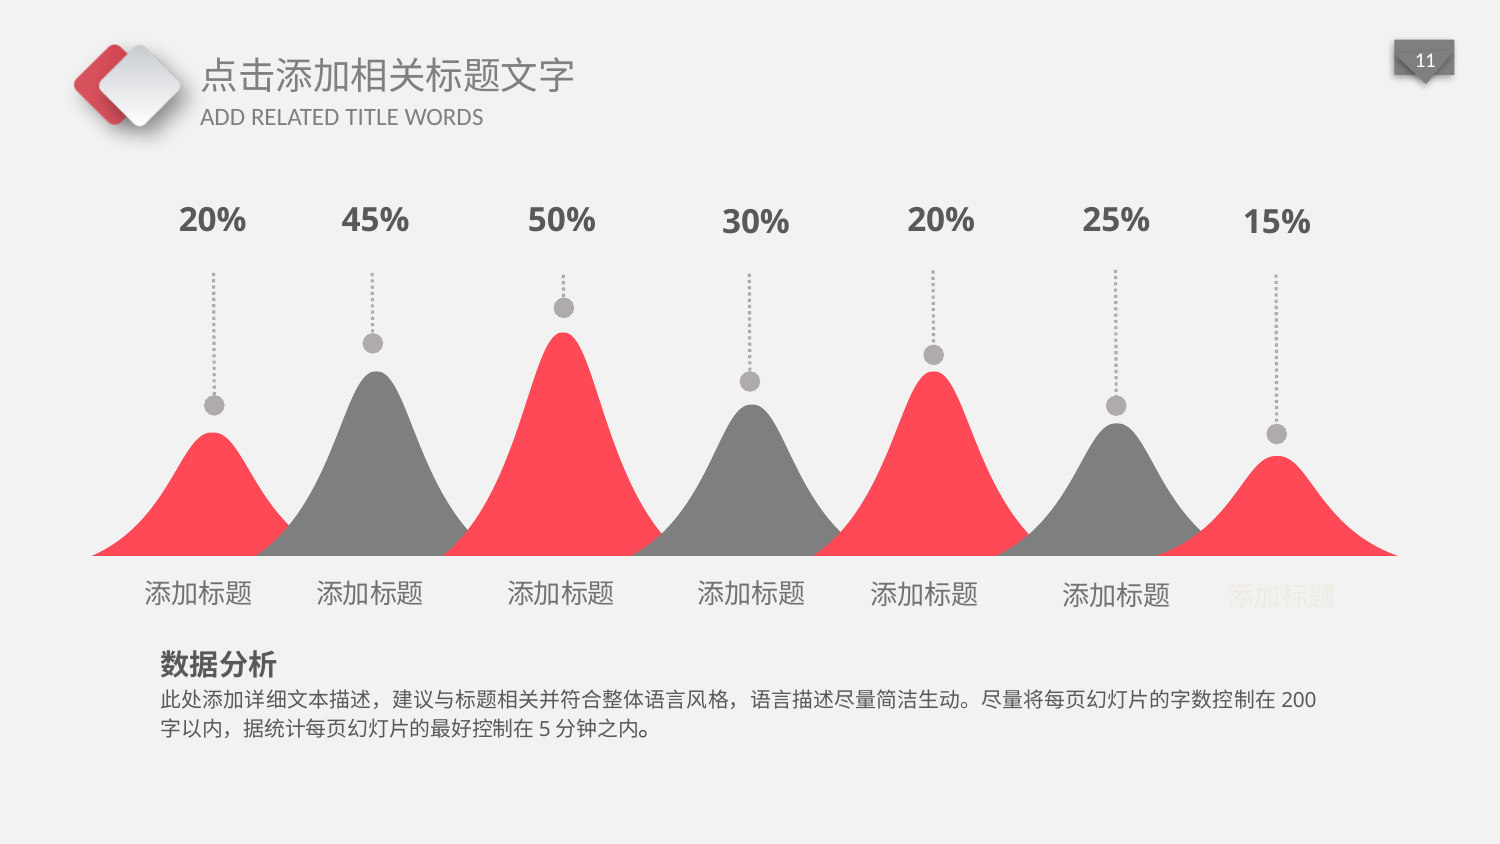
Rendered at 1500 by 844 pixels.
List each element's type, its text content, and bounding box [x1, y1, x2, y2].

picture [89, 35, 190, 136]
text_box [812, 190, 994, 619]
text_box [995, 190, 1238, 619]
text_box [1156, 192, 1398, 621]
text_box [442, 190, 685, 617]
text_box 数据分析 此处添加详细文本描述，建议与标题相关并符合整体语言风格，语言描述尽量简洁生动。尽量将每页幻灯片的字数控制在200字以内，据统计每页幻灯片的最好控制在5分钟之内。 [148, 640, 1334, 788]
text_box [255, 191, 440, 617]
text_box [630, 192, 809, 617]
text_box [91, 191, 253, 618]
